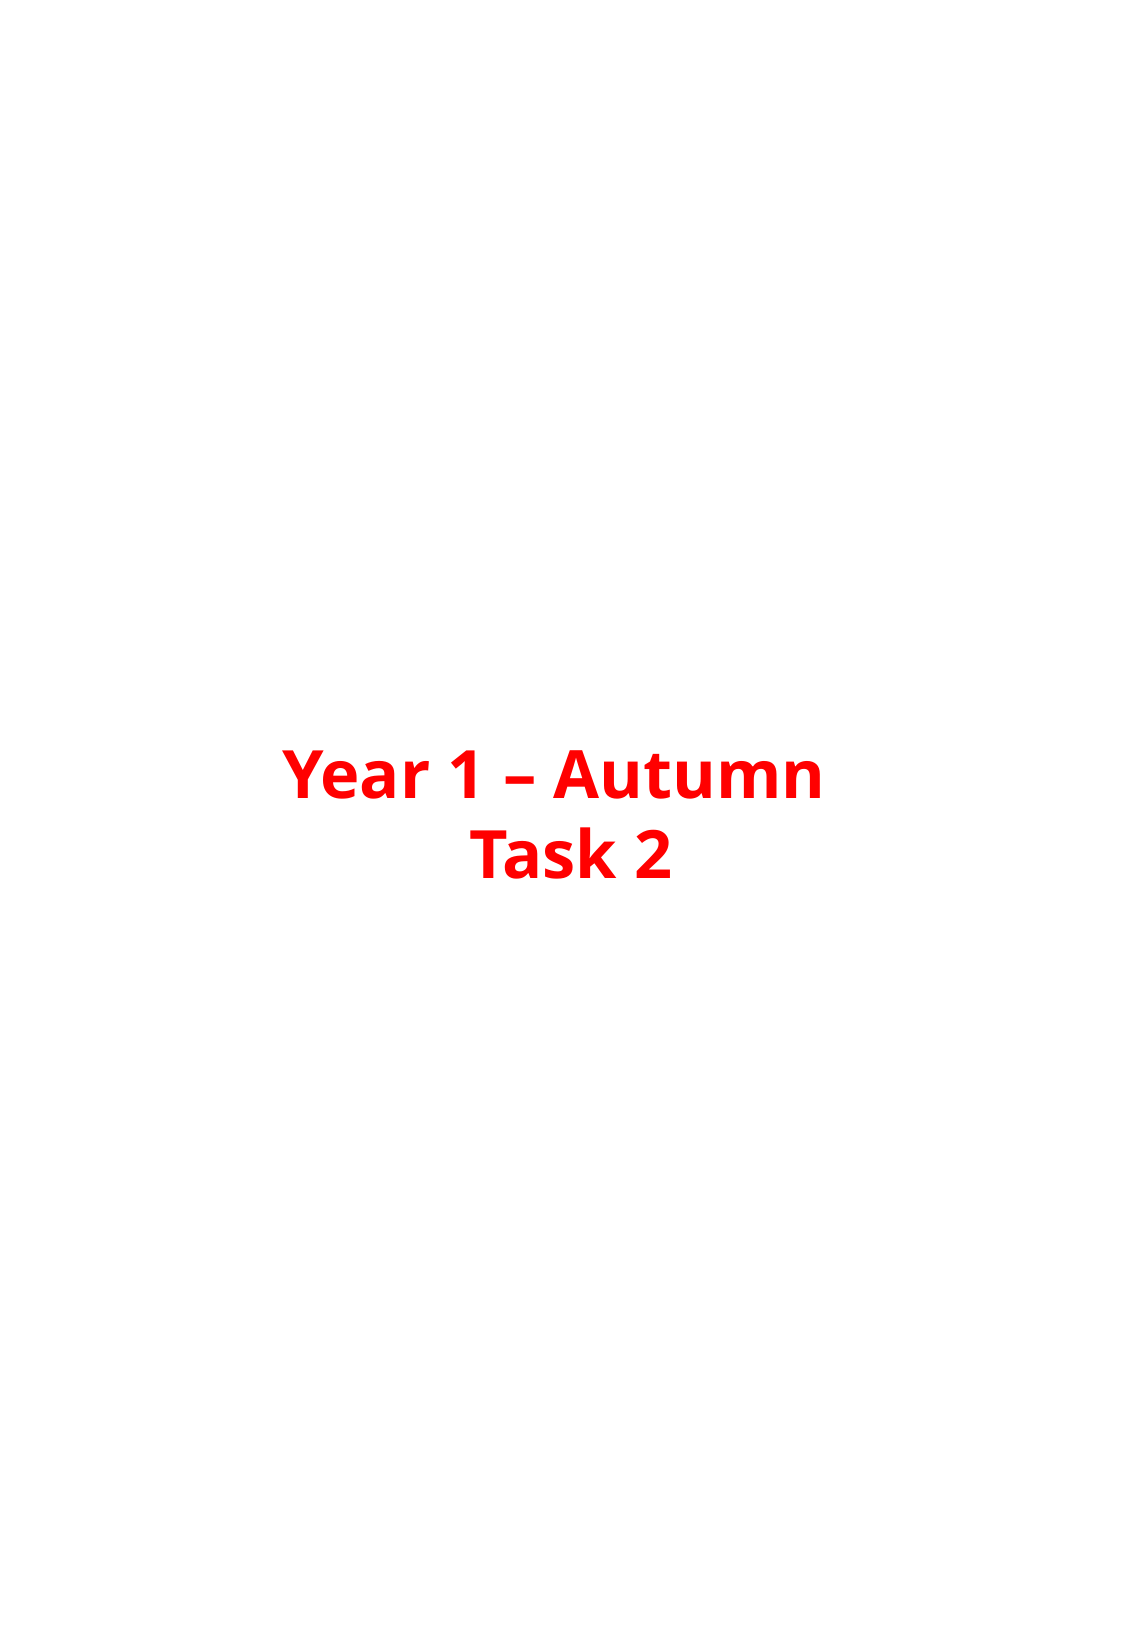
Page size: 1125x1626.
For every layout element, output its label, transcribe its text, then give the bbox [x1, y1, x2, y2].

text_box Year 1 – Autumn Task 2 [178, 724, 947, 899]
